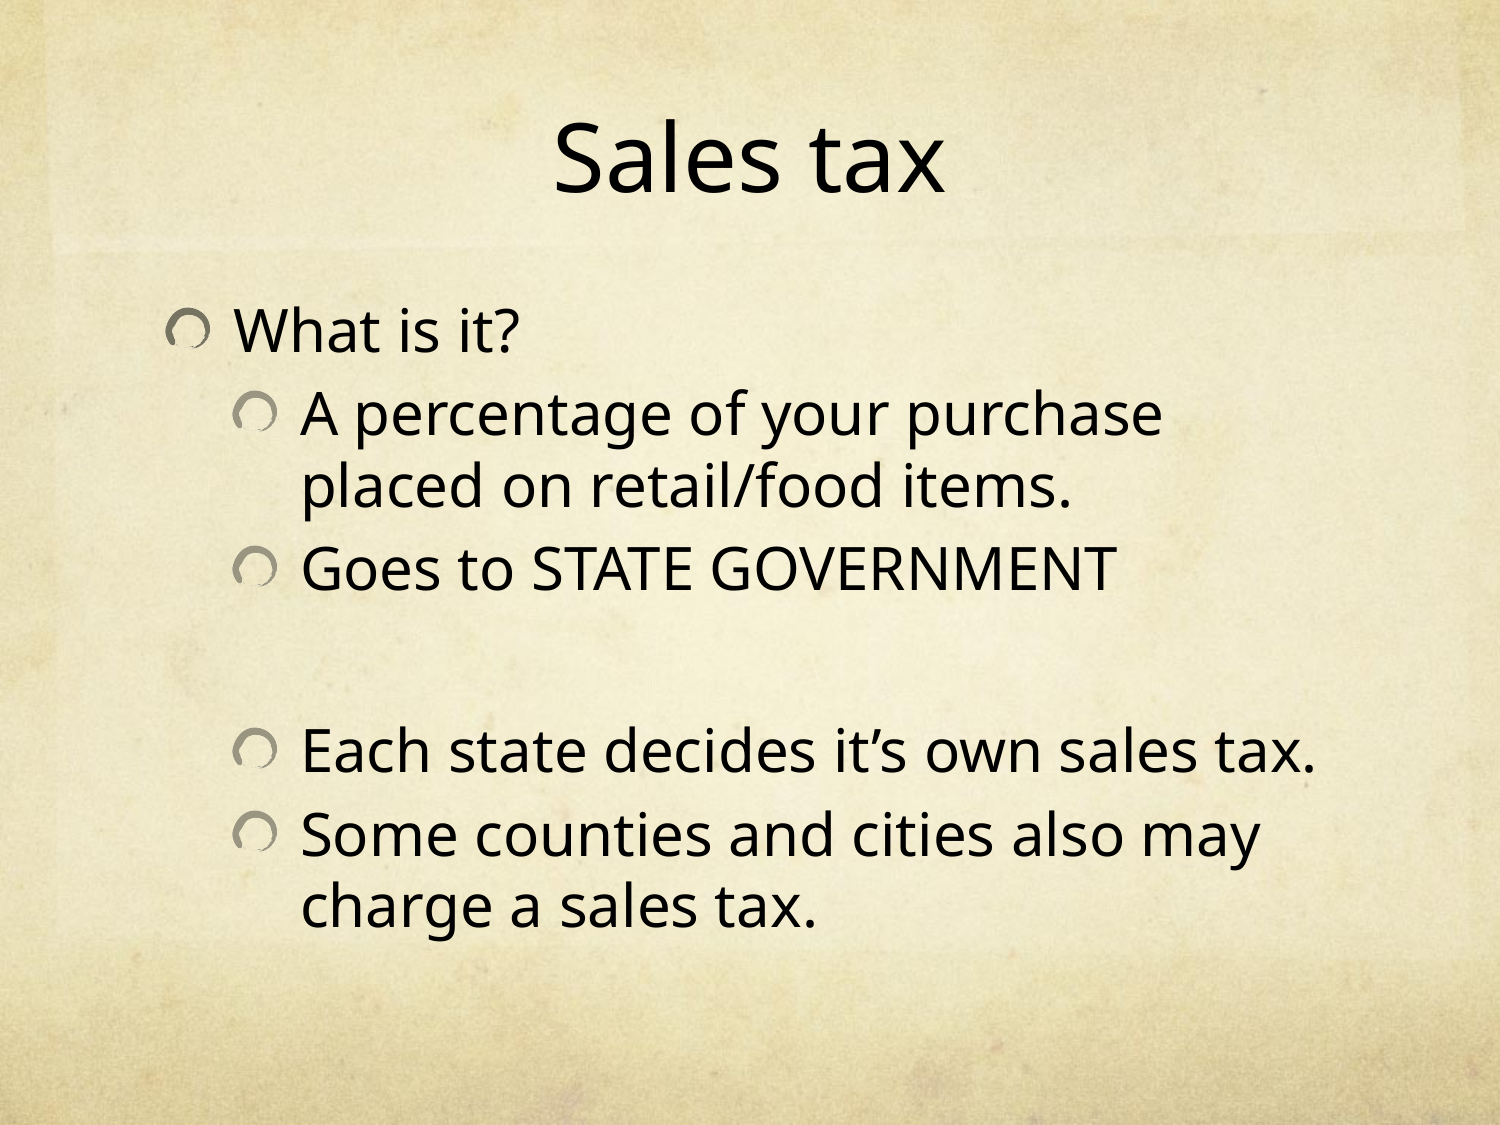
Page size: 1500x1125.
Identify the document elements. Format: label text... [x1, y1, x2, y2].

list What is it? A percentage of your purchase placed on retail/food items. Goes to STATE GOVERNMENT Each state decides it’s own sales tax. Some counties and cities also may charge a sales tax. [150, 284, 1350, 950]
title Sales tax [150, 82, 1350, 225]
picture [0, 0, 1500, 1125]
